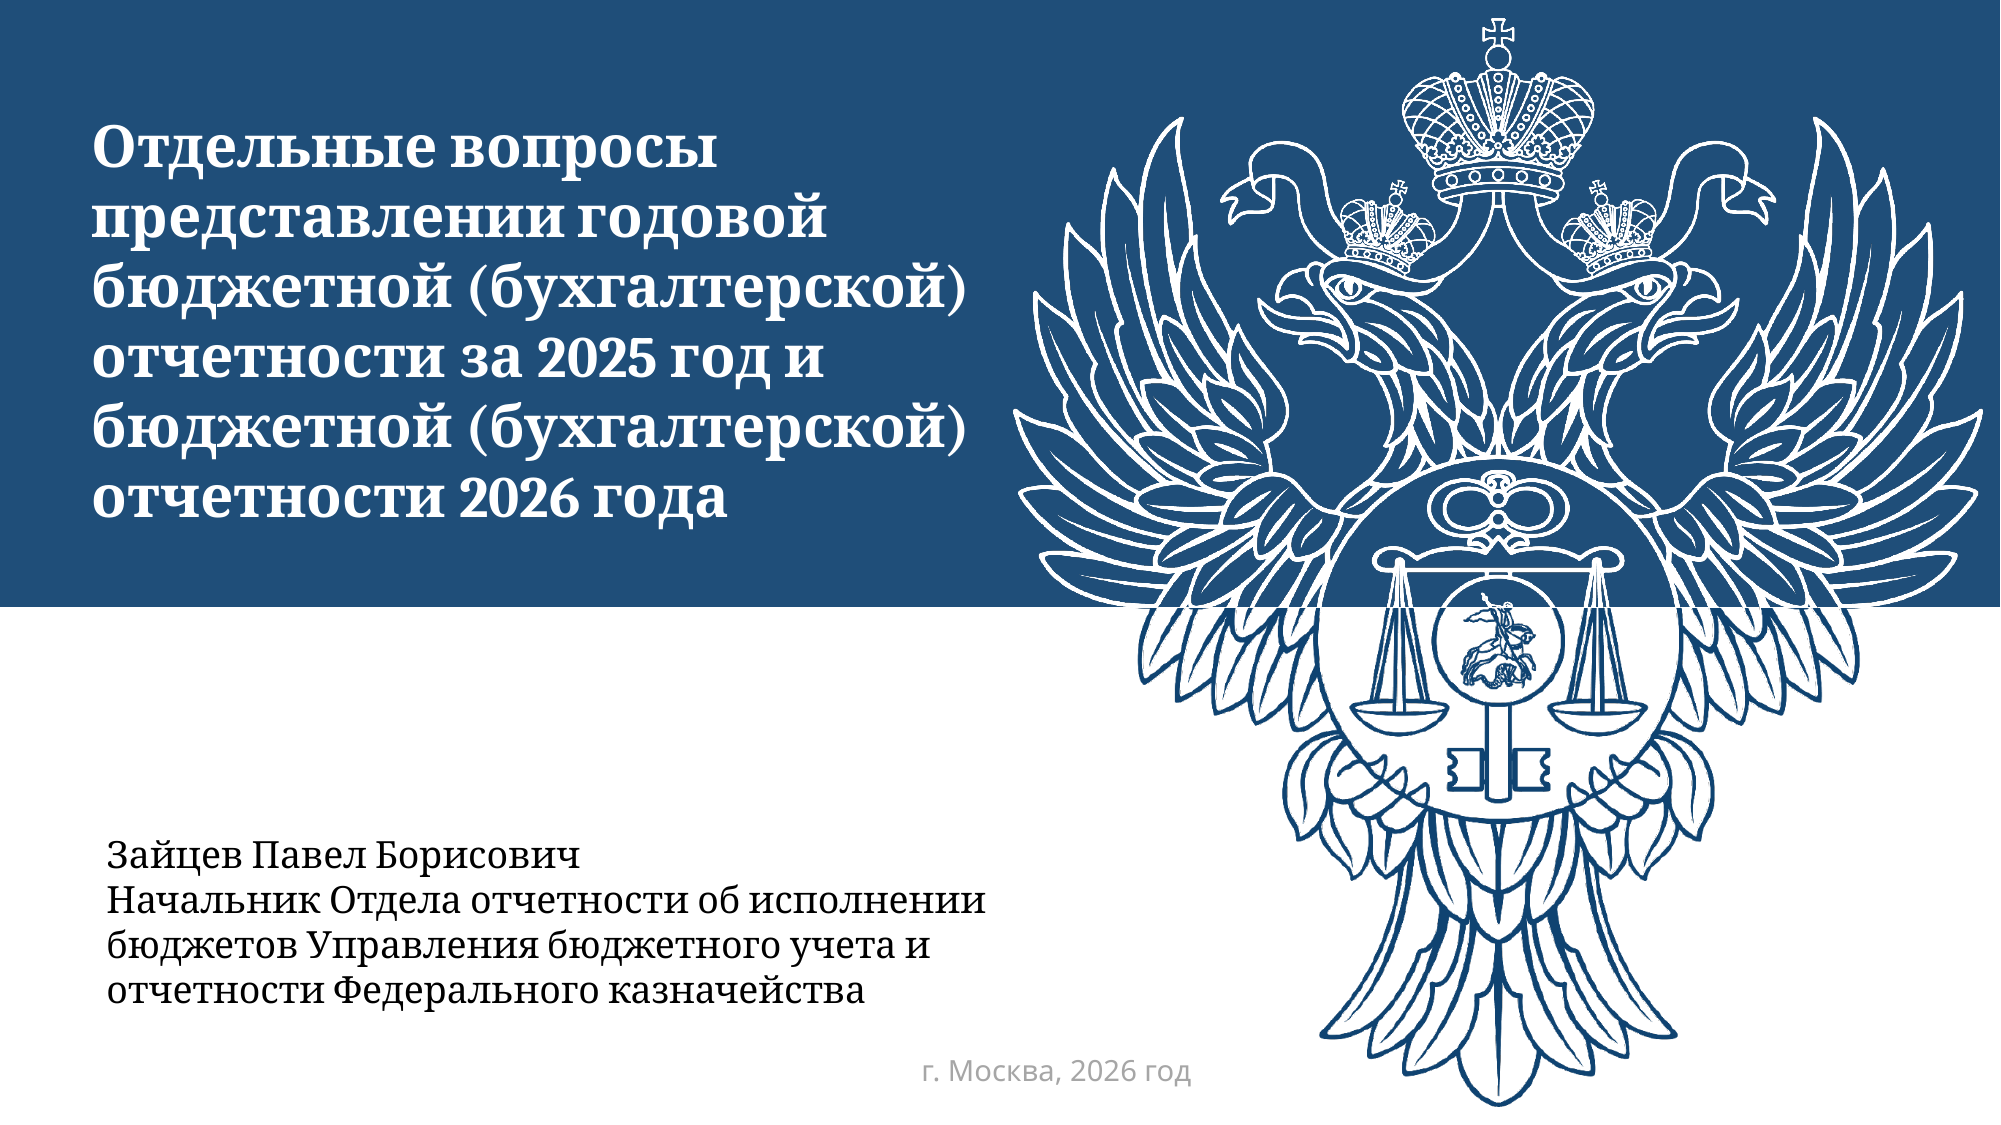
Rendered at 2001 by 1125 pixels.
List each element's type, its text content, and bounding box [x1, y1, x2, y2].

text_box [0, 0, 2000, 608]
text_box Отдельные вопросы представлении годовой бюджетной (бухгалтерской) отчетности за 2025 год и бюджетной (бухгалтерской) отчетности 2026 года [91, 97, 979, 530]
picture [1013, 18, 1983, 1107]
text_box Зайцев Павел Борисович Начальник Отдела отчетности об исполнении бюджетов Управления бюджетного учета и отчетности Федерального казначейства [91, 823, 1013, 1019]
text_box г. Москва, 2026 год [751, 1044, 1013, 1095]
